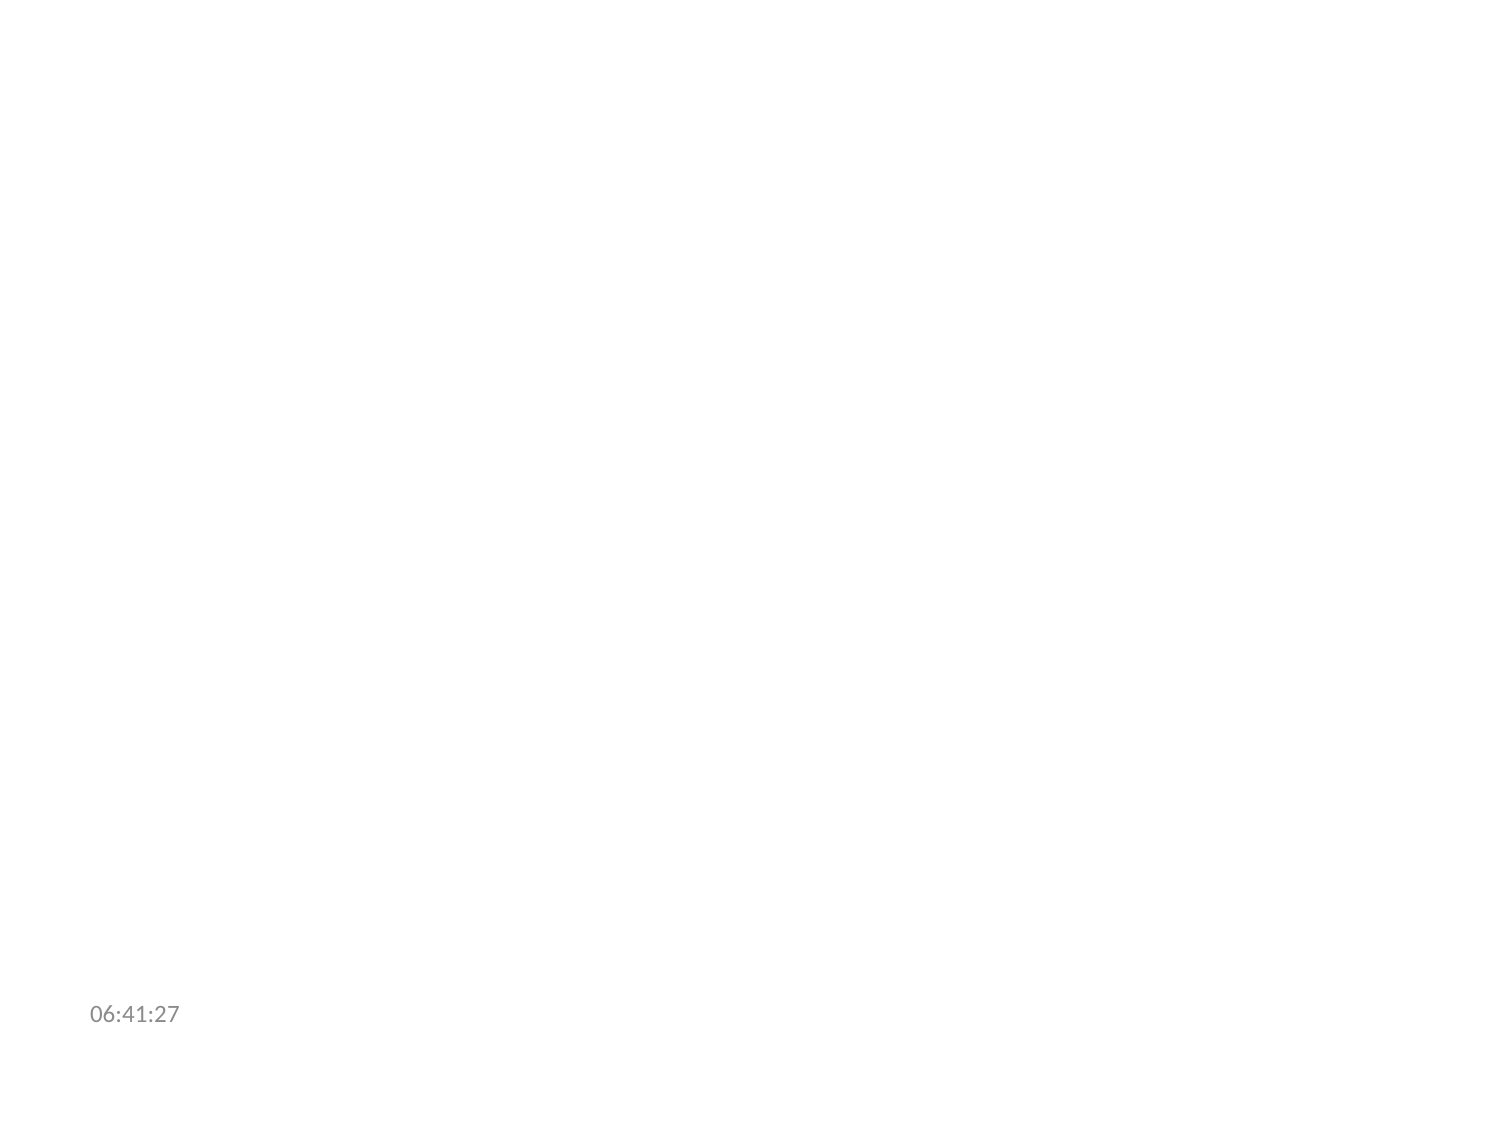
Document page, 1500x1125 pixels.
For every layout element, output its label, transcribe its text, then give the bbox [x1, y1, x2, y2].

text_box 15:35:09 [75, 982, 425, 1043]
